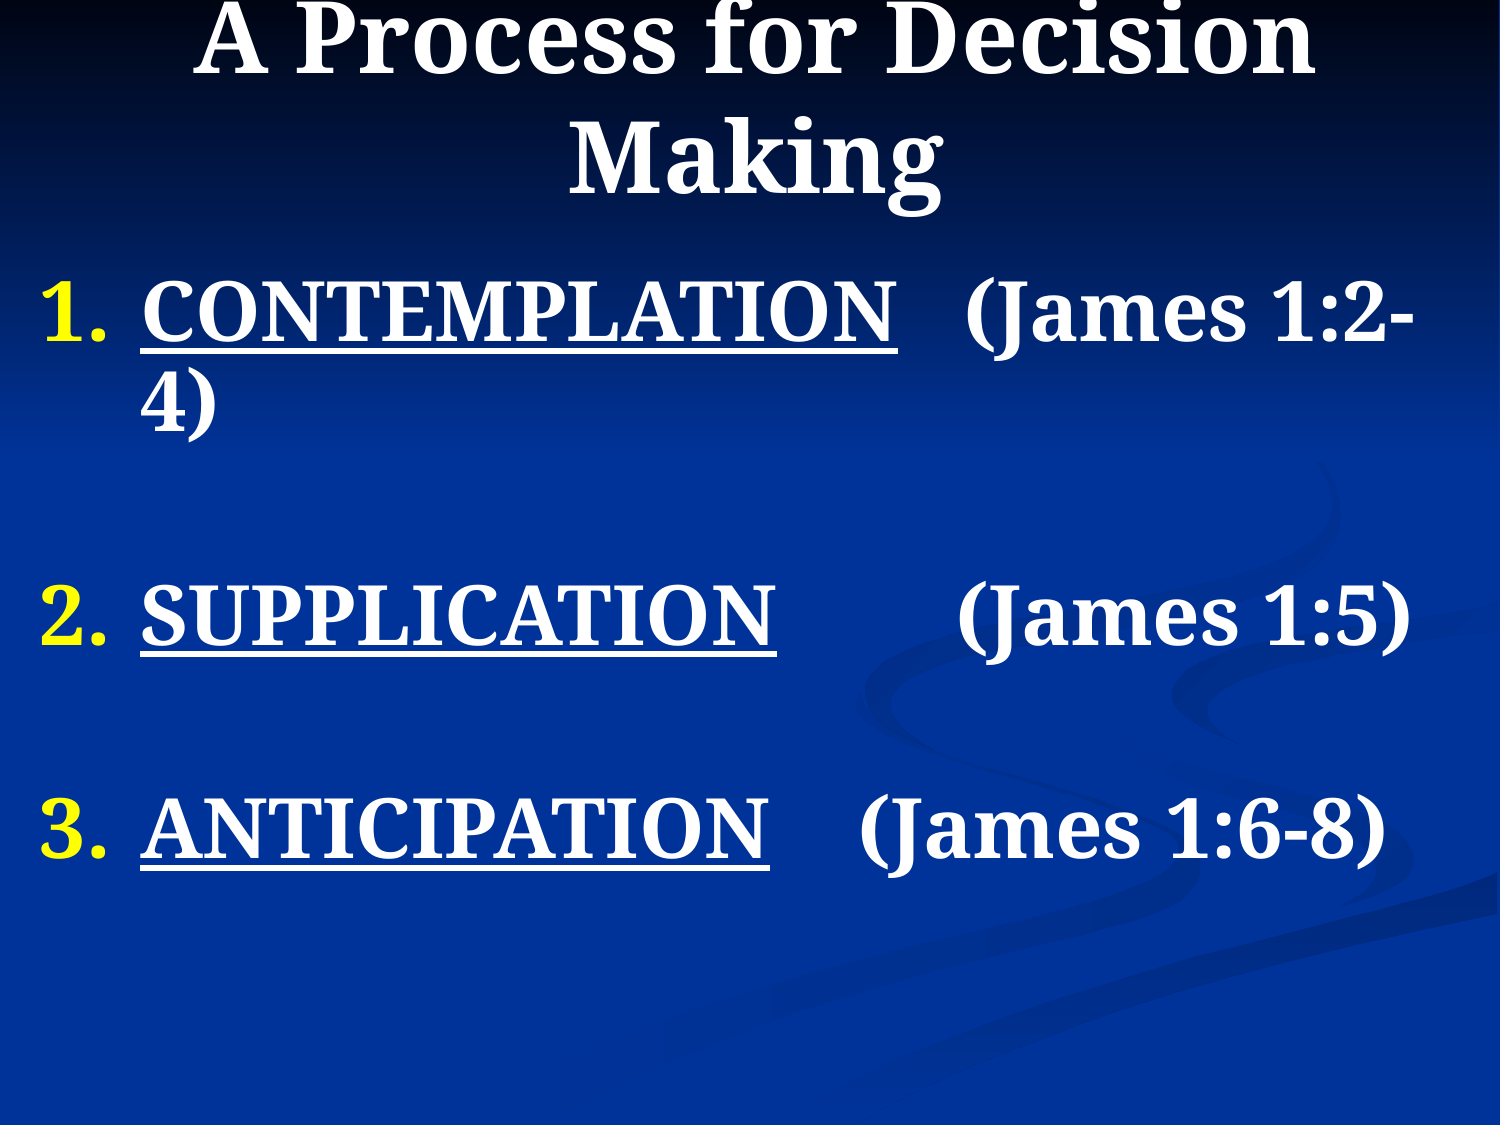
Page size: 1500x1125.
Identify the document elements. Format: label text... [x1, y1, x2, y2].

title A Process for Decision Making [24, 37, 1488, 251]
list CONTEMPLATION (James 1:2-4) SUPPLICATION (James 1:5) ANTICIPATION (James 1:6-8) [24, 262, 1476, 901]
